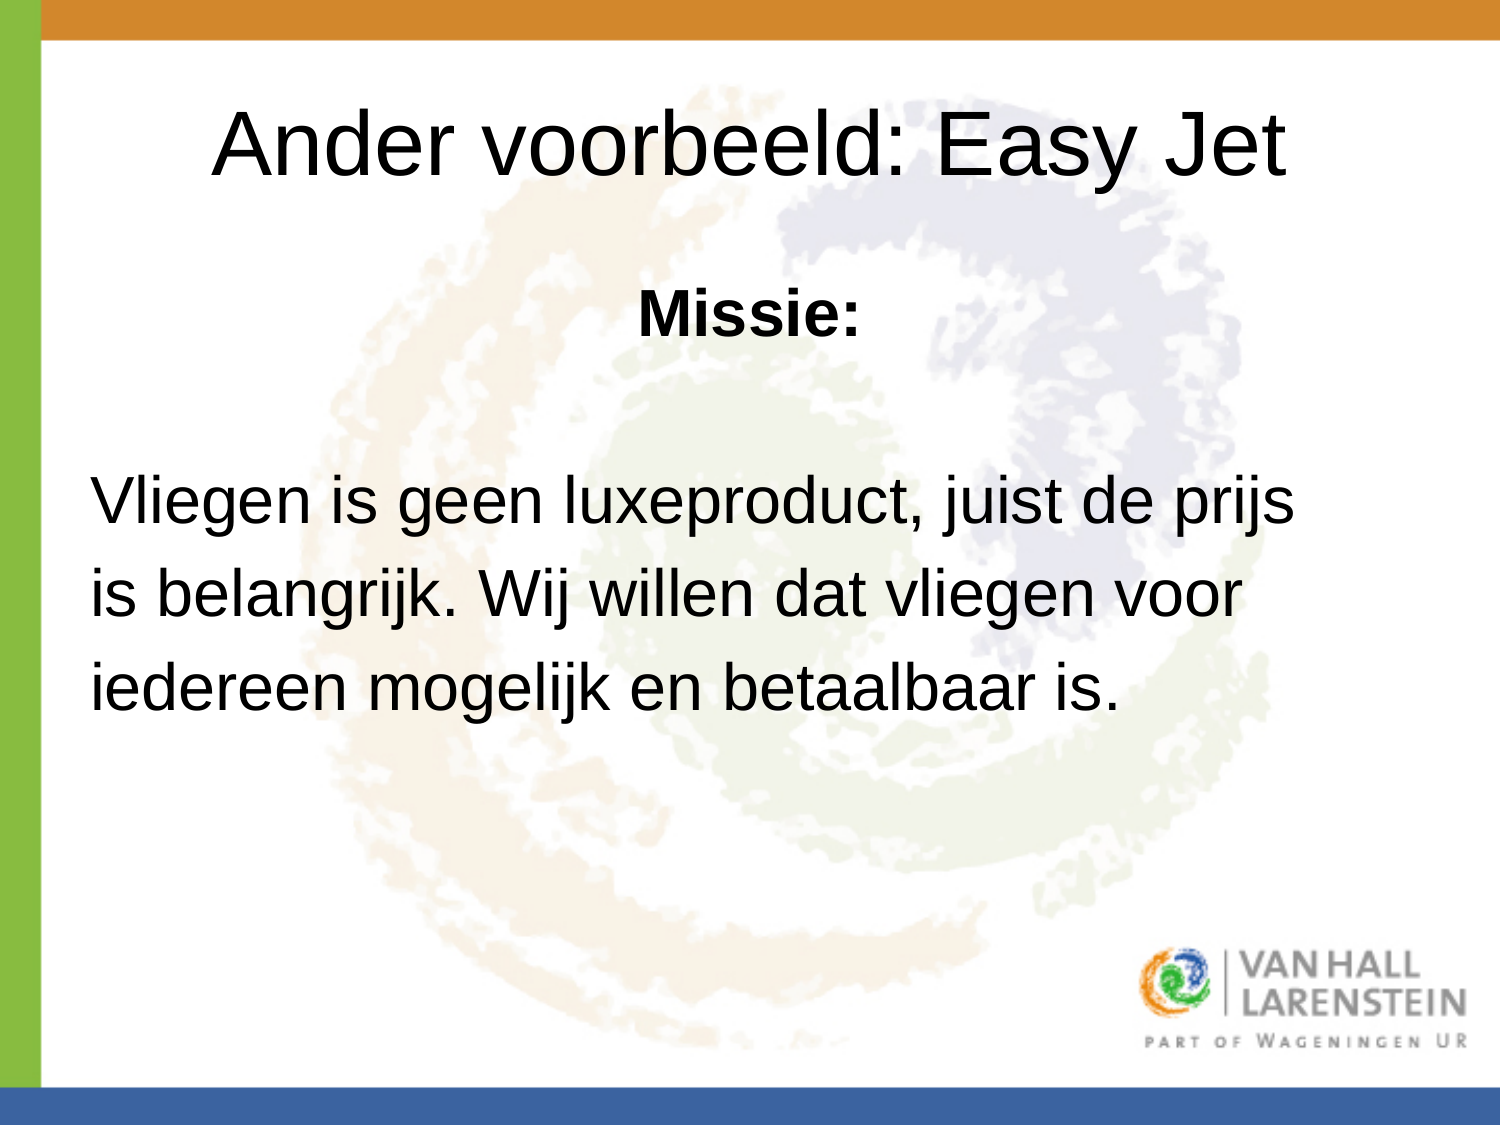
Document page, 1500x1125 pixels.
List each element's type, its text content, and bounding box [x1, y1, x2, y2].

title Ander voorbeeld: Easy Jet [75, 45, 1425, 233]
list Missie: Vliegen is geen luxeproduct, juist de prijs is belangrijk. Wij willen dat vliegen voor iedereen mogelijk en betaalbaar is. [75, 262, 1425, 1005]
picture [0, 0, 1500, 1125]
